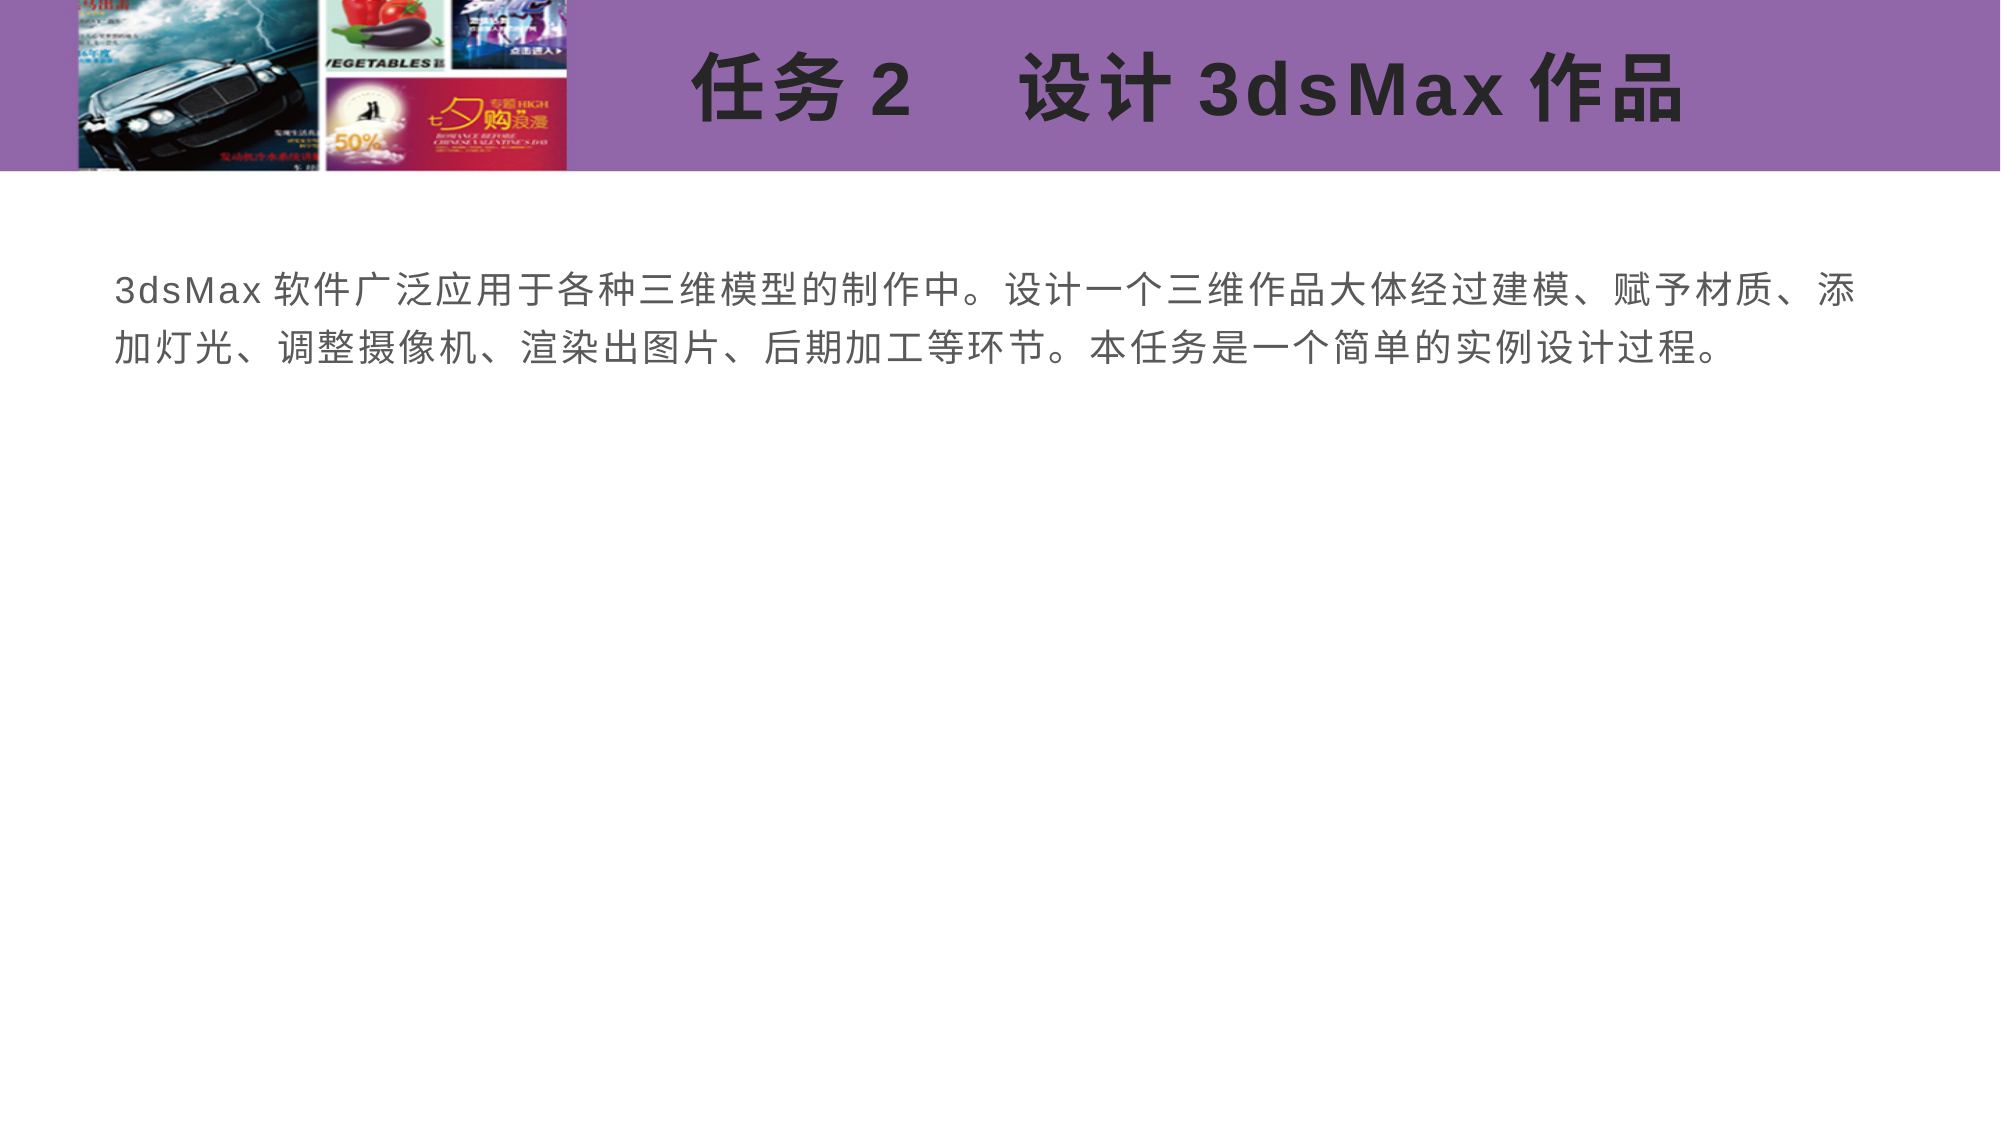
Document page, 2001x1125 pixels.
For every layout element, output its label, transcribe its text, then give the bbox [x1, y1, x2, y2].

title 任务2 设计3dsMax作品 [675, 27, 2000, 143]
list 3dsMax软件广泛应用于各种三维模型的制作中。设计一个三维作品大体经过建模、赋予材质、添加灯光、调整摄像机、渲染出图片、后期加工等环节。本任务是一个简单的实例设计过程。 [99, 244, 1900, 1026]
picture [0, 0, 2001, 1125]
